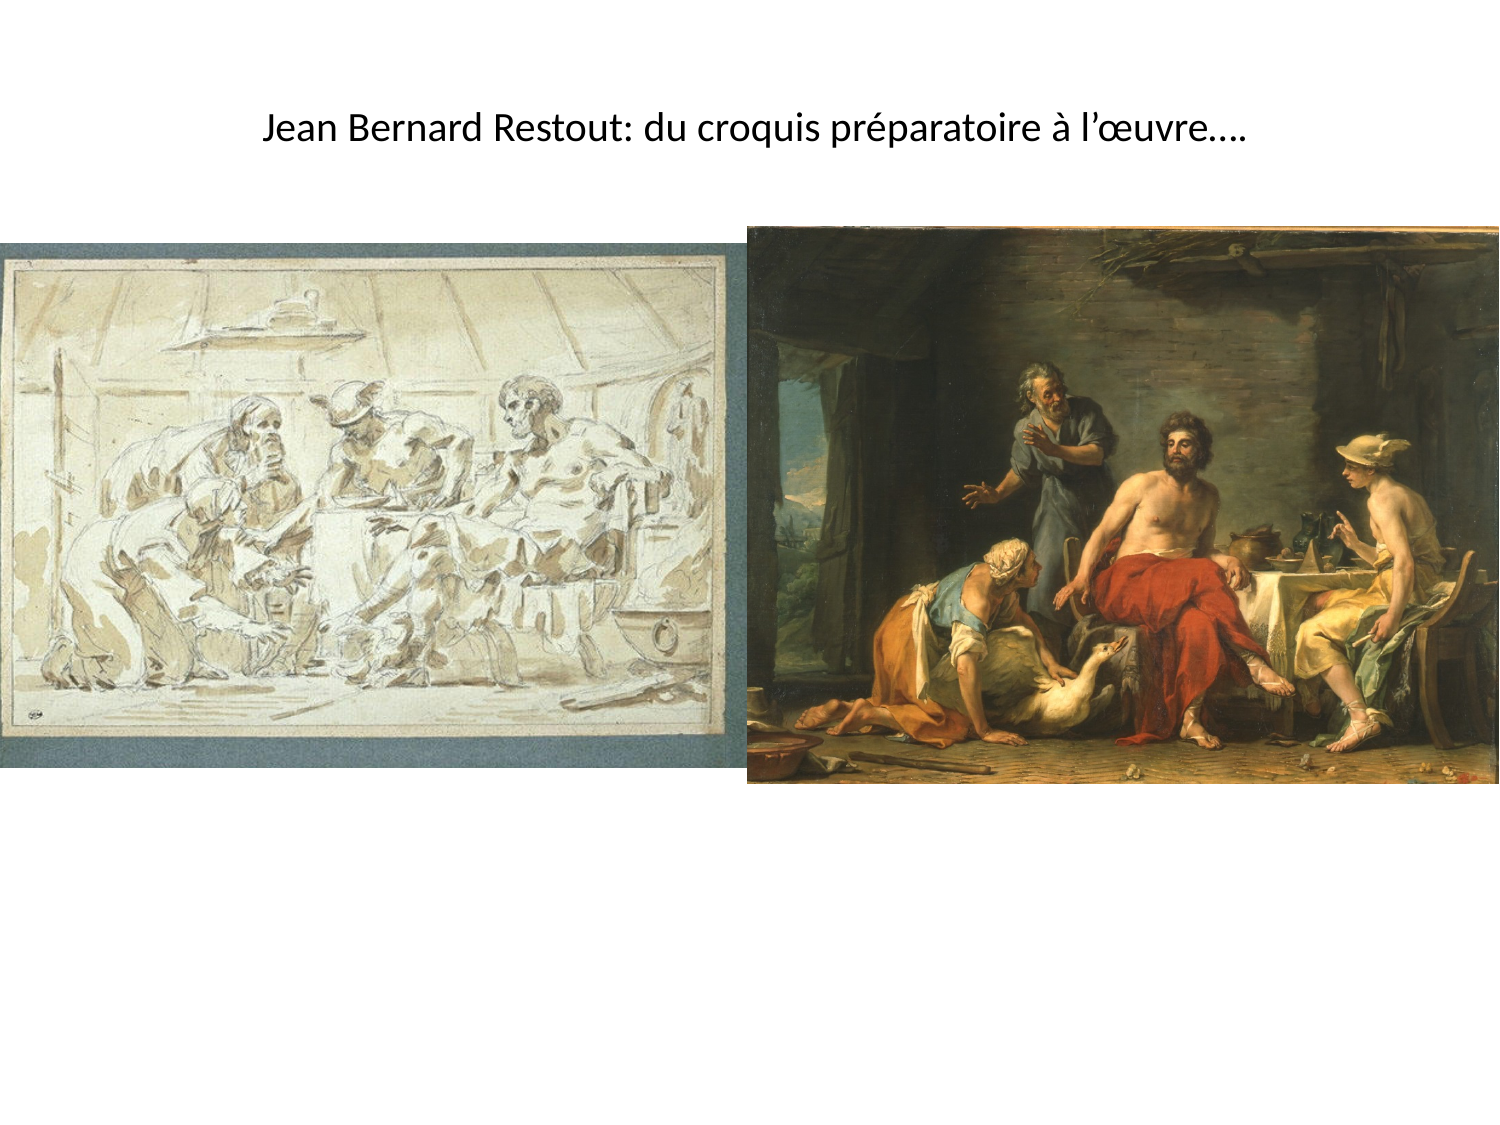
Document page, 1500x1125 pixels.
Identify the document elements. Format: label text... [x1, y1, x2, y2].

picture [0, 226, 1500, 785]
title Jean Bernard Restout: du croquis préparatoire à l’œuvre…. [80, 56, 1431, 241]
